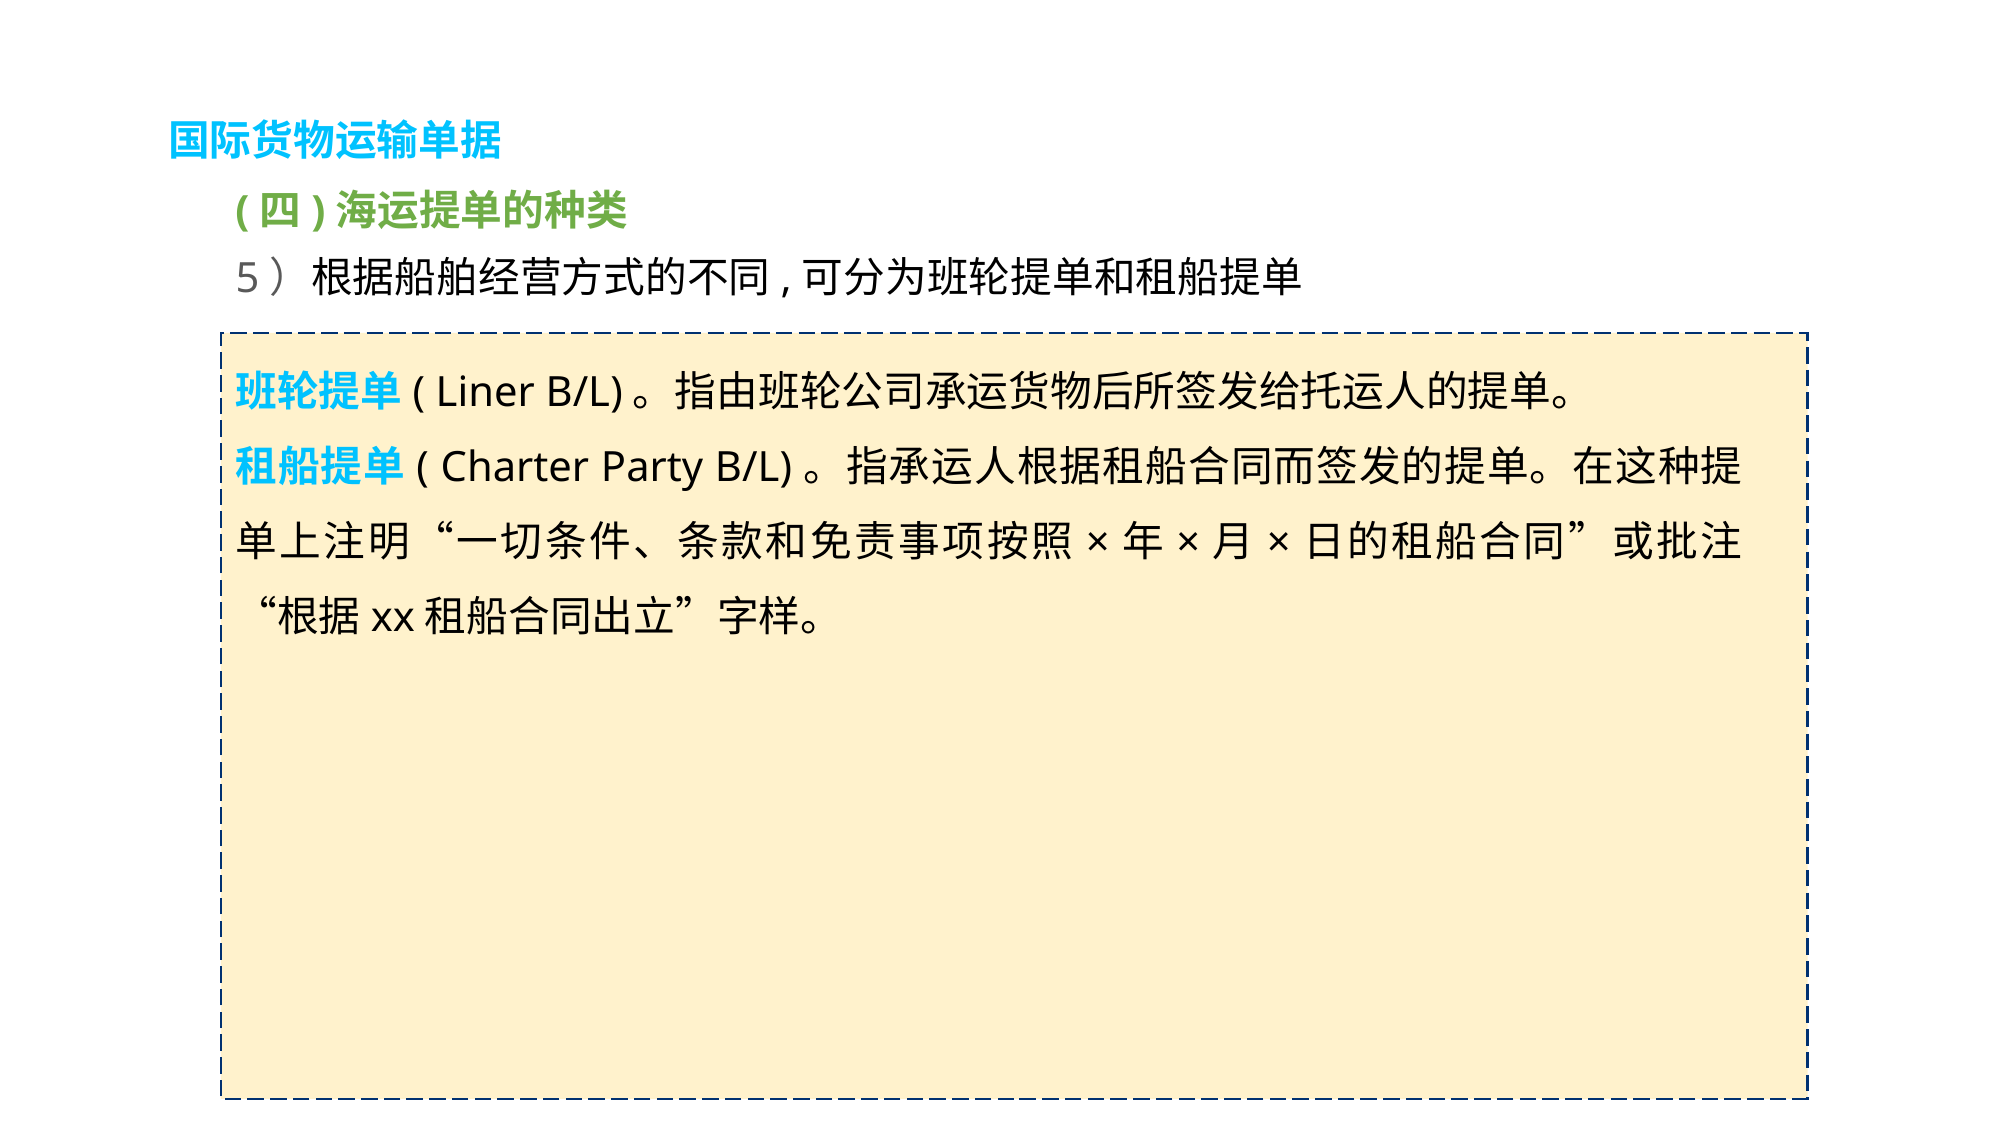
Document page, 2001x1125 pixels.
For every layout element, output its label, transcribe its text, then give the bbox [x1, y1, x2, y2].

text_box 班轮提单( Liner B/L)。指由班轮公司承运货物后所签发给托运人的提单。 租船提单( Charter Party B/L)。指承运人根据租船合同而签发的提单。在这种提单上注明“一切条件、条款和免责事项按照×年×月×日的租船合同”或批注“根据xx租船合同出立”字样。 [220, 332, 1758, 648]
text_box 国际货物运输单据 [153, 106, 860, 172]
text_box 5）根据船舶经营方式的不同,可分为班轮提单和租船提单 [220, 243, 1675, 308]
text_box [220, 332, 1809, 1100]
text_box (四)海运提单的种类 [220, 176, 1104, 242]
